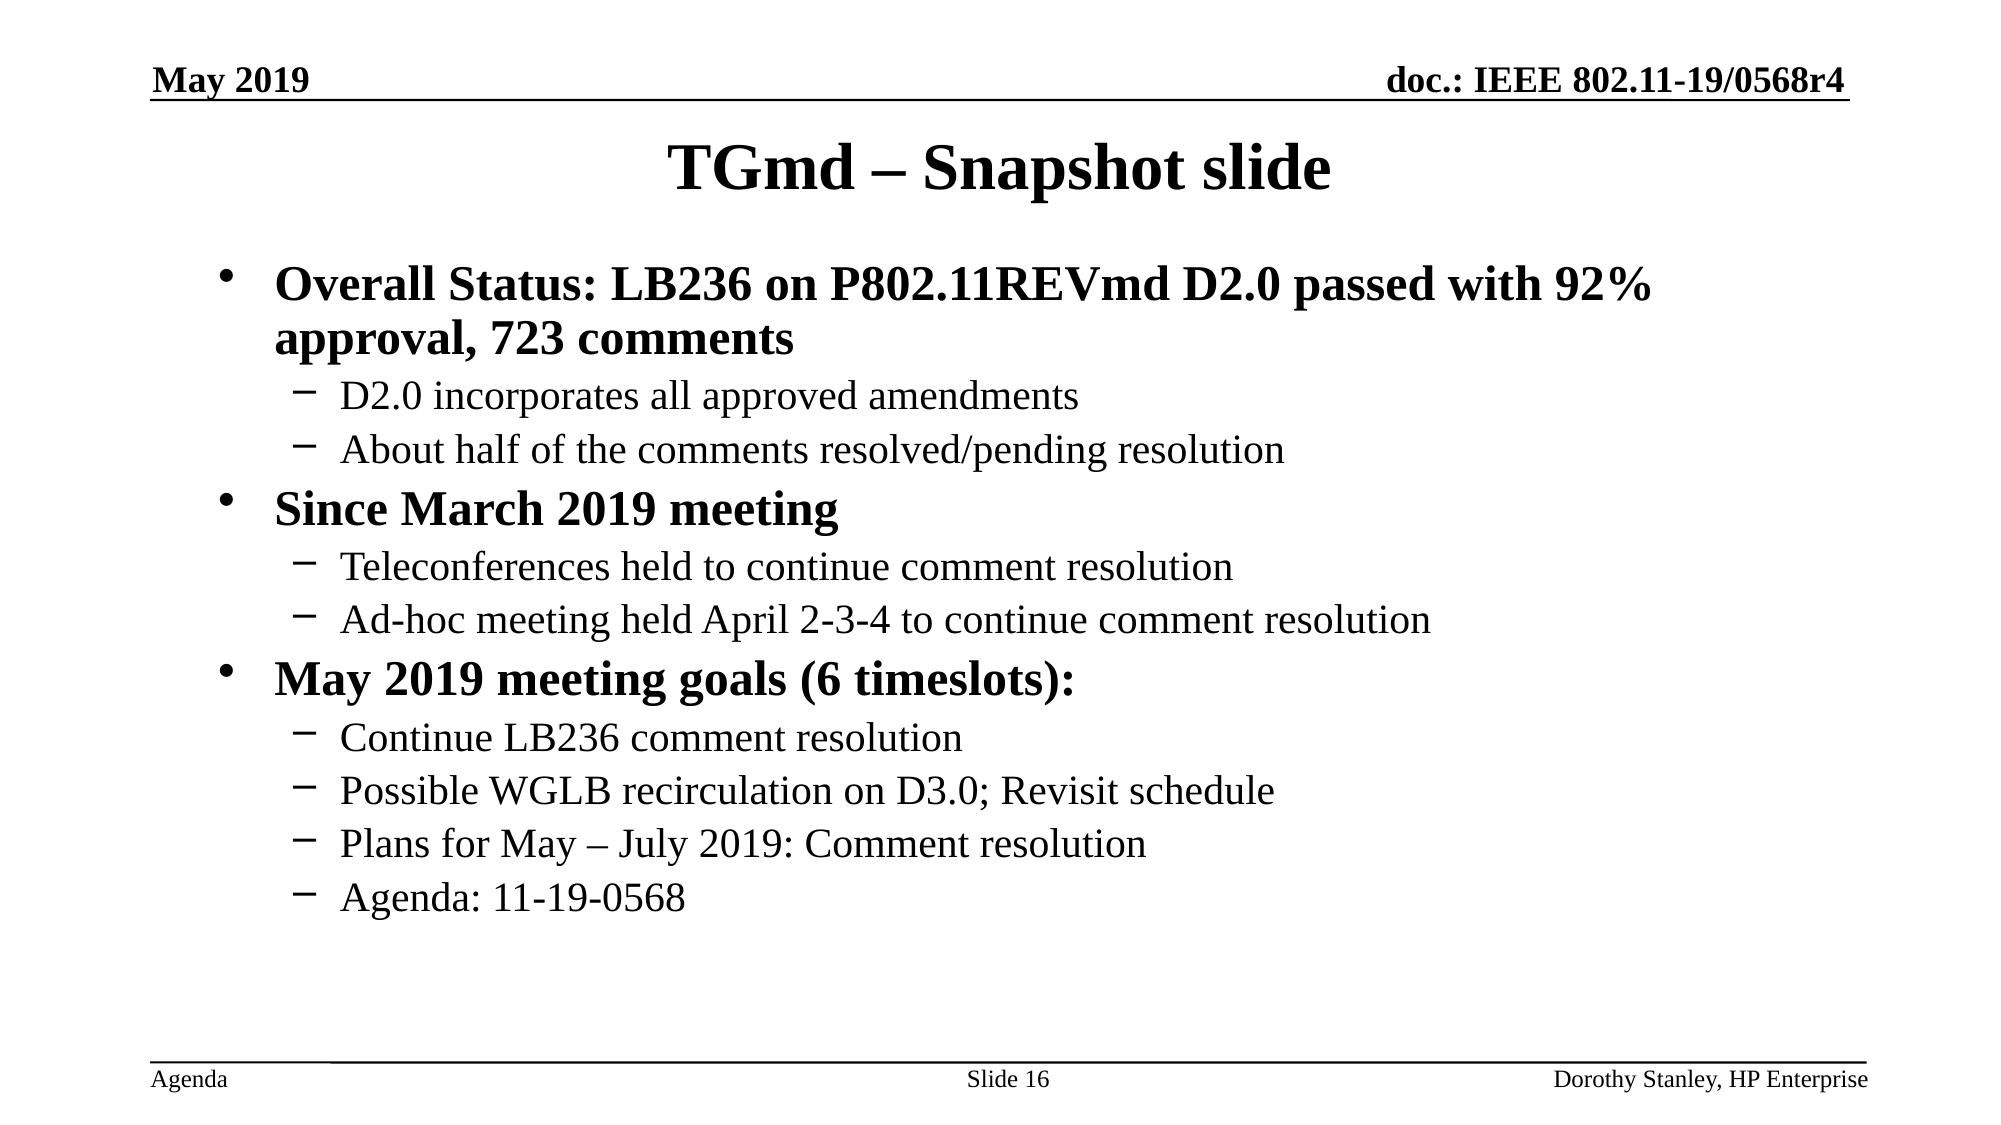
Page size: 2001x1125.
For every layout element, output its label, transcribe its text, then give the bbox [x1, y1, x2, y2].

list Overall Status: LB236 on P802.11REVmd D2.0 passed with 92% approval, 723 comments D2.0 incorporates all approved amendments About half of the comments resolved/pending resolution Since March 2019 meeting Teleconferences held to continue comment resolution Ad-hoc meeting held April 2-3-4 to continue comment resolution May 2019 meeting goals (6 timeslots): Continue LB236 comment resolution Possible WGLB recirculation on D3.0; Revisit schedule Plans for May – July 2019: Comment resolution Agenda: 11-19-0568 [203, 249, 1700, 1000]
slide_number Slide 16 [966, 1062, 1051, 1093]
footer Dorothy Stanley, HP Enterprise [1549, 1062, 1869, 1093]
title TGmd – Snapshot slide [362, 75, 1638, 249]
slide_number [152, 54, 567, 100]
